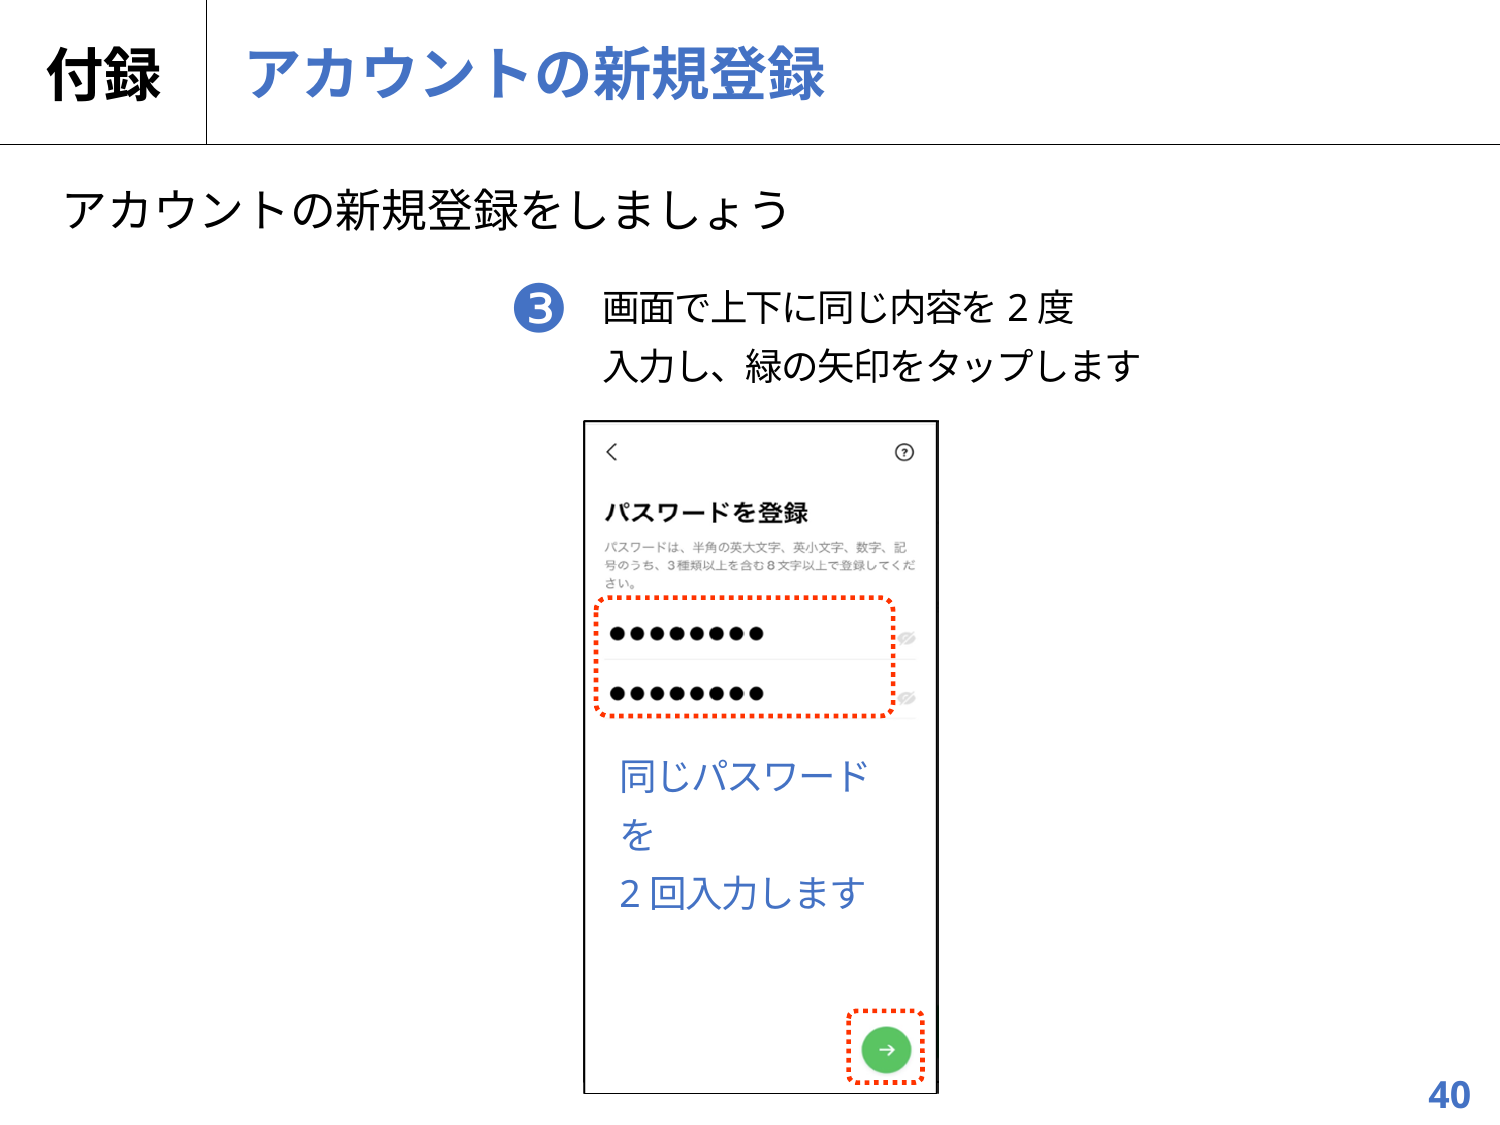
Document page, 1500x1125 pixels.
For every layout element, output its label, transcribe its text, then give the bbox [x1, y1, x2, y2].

text_box アカウントの新規登録をしましょう [46, 180, 1422, 274]
text_box 画面で上下に同じ内容を2度 入力し、緑の矢印をタップします [587, 274, 1201, 454]
picture [583, 420, 939, 1094]
title アカウントの新規登録 [228, 36, 1472, 116]
text_box 付録 [0, 0, 207, 147]
text_box ❸ [495, 274, 584, 354]
text_box 40 [1399, 1063, 1500, 1123]
